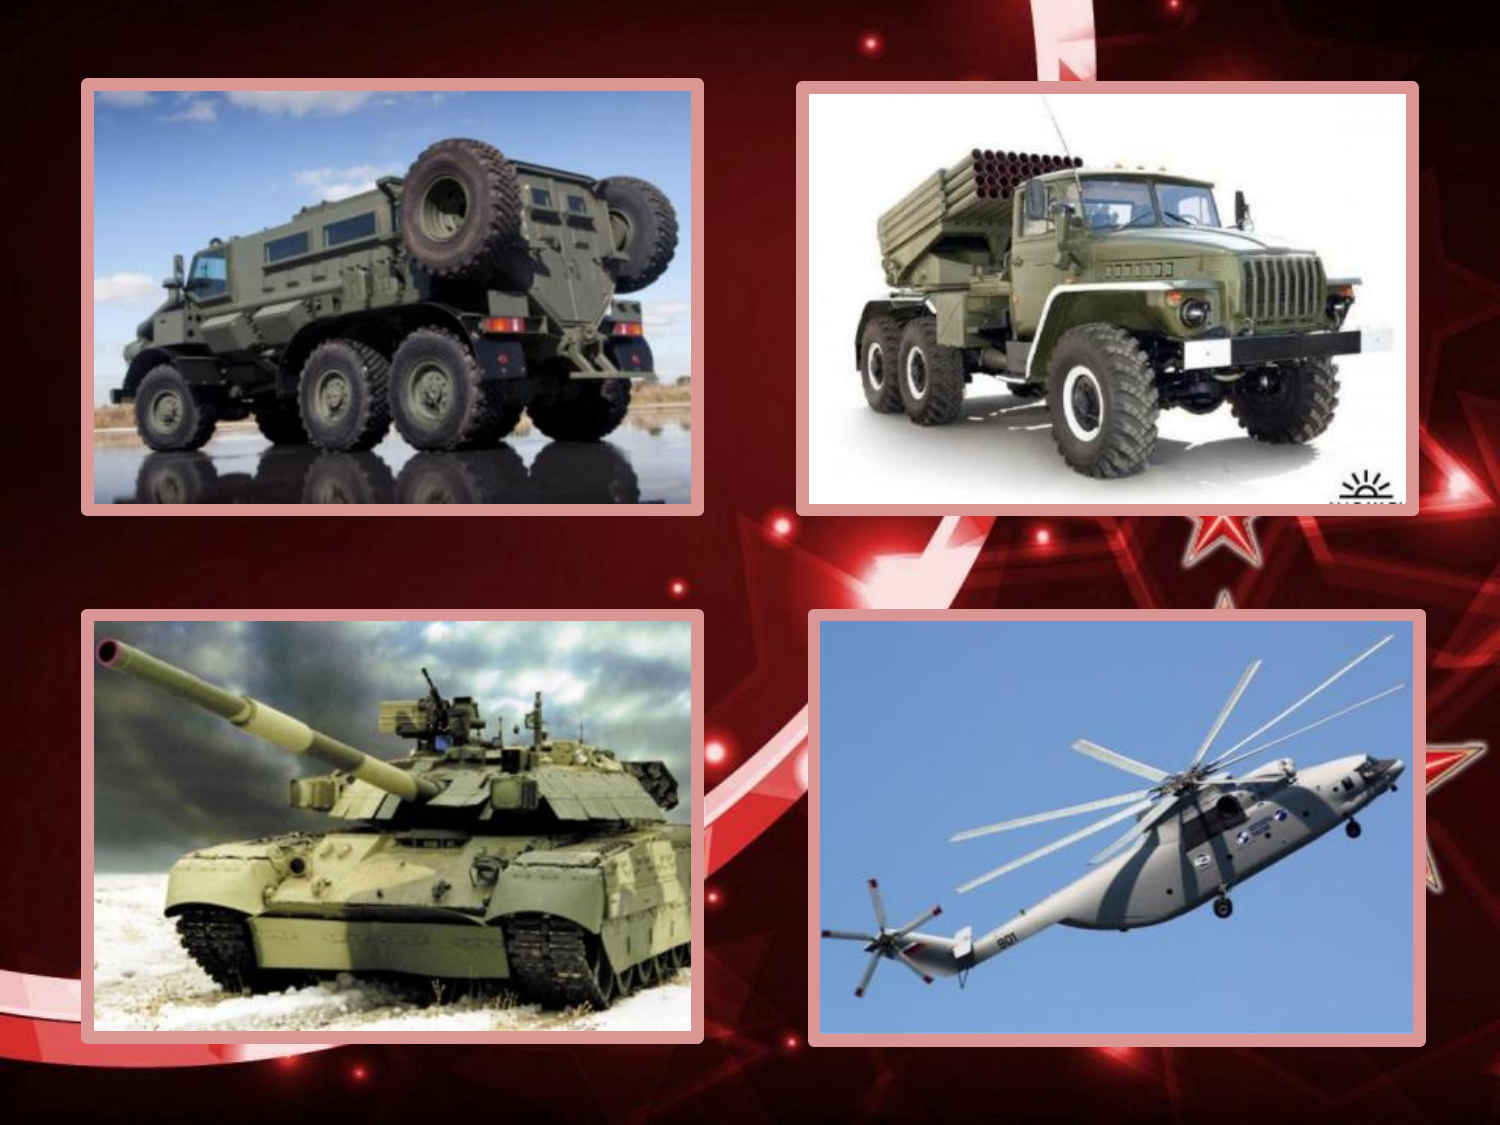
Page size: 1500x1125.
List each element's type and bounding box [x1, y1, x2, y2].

picture [808, 93, 1407, 505]
picture [820, 620, 1414, 1035]
list [0, 0, 1500, 1125]
picture [93, 90, 692, 505]
picture [93, 620, 692, 1032]
